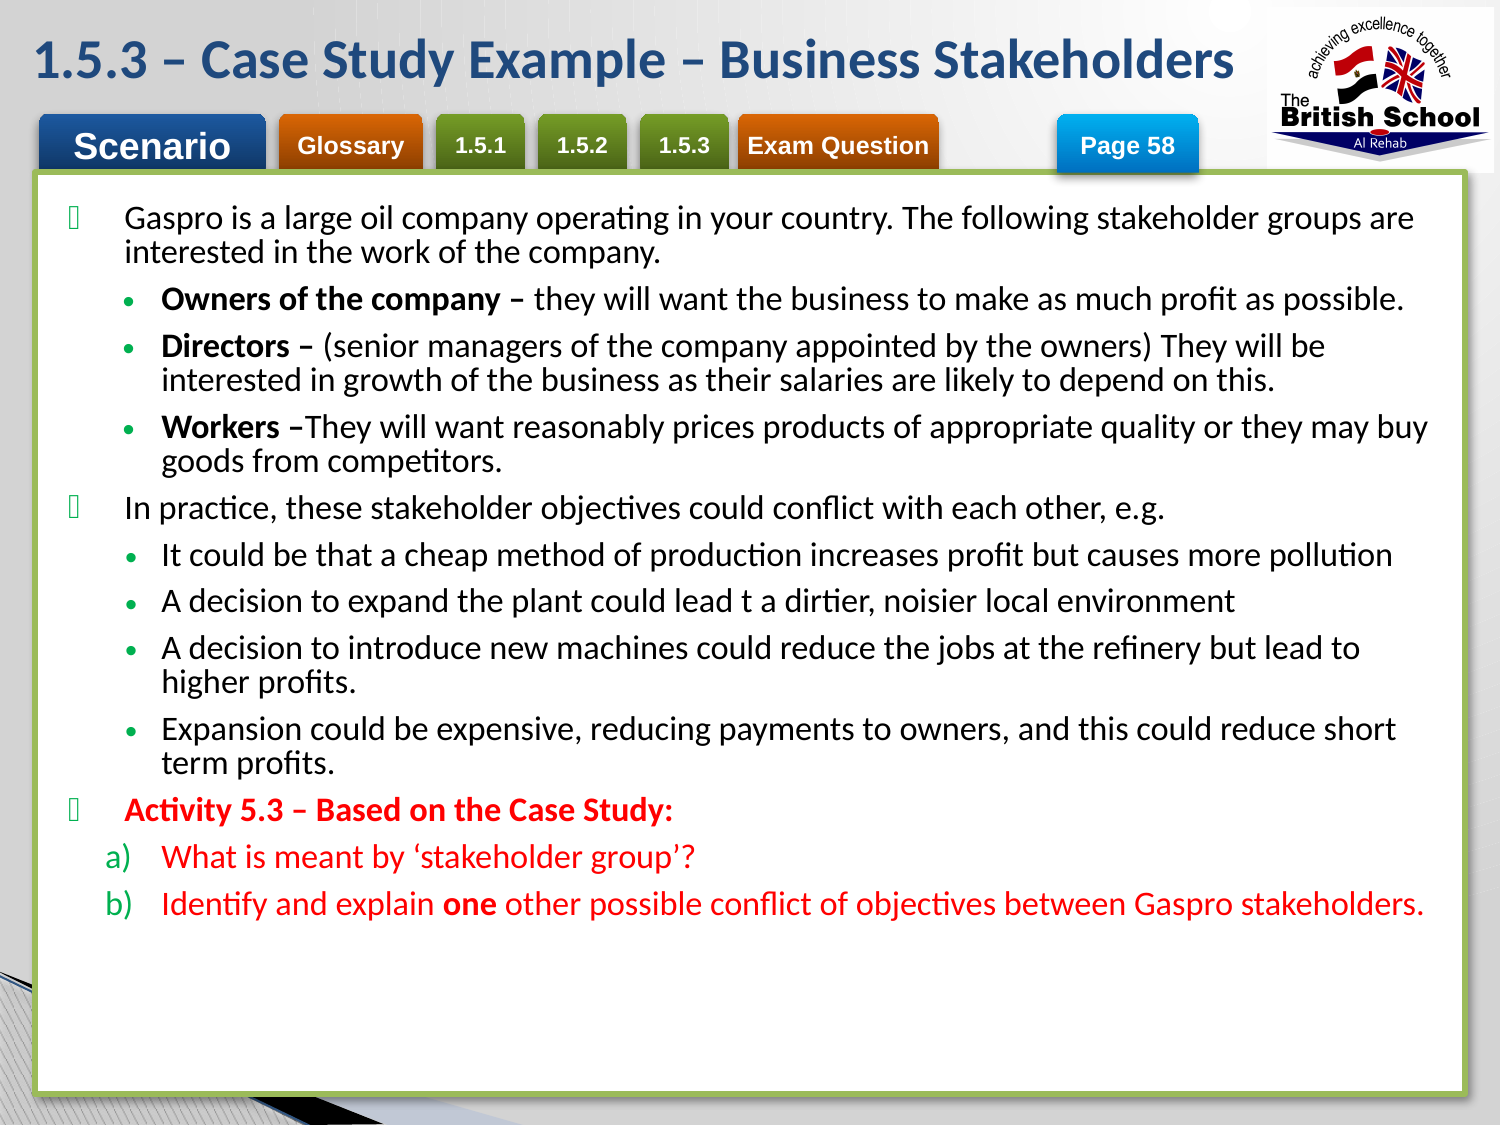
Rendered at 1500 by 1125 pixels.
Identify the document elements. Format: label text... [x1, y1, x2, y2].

picture [281, 1114, 303, 1125]
picture [1267, 7, 1495, 173]
title 1.5.3 – Case Study Example – Business Stakeholders [17, 7, 1270, 106]
table_header Gaspro is a large oil company operating in your country. The following stakeholder groups are interested in the work of the company. Owners of the company – they will want the business to make as much profit as possible. Directors – (senior managers of the company appointed by the owners) They will be interested in growth of the business as their salaries are likely to depend on this. Workers –They will want reasonably prices products of appropriate quality or they may buy goods from competitors. In practice, these stakeholder objectives could conflict with each other, e.g. It could be that a cheap method of production increases profit but causes more pollution A decision to expand the plant could lead t a dirtier, noisier local environment A decision to introduce new machines could reduce the jobs at the refinery but lead to higher profits. Expansion could be expensive, reducing payments to owners, and this could reduce short term profits. Activity 5.3 – Based on the Case Study: What is meant by ‘stakeholder group’? Identify and explain one other possible conflict of objectives between Gaspro stakeholders. [53, 196, 1447, 931]
text_box Page 58 [1057, 114, 1199, 173]
